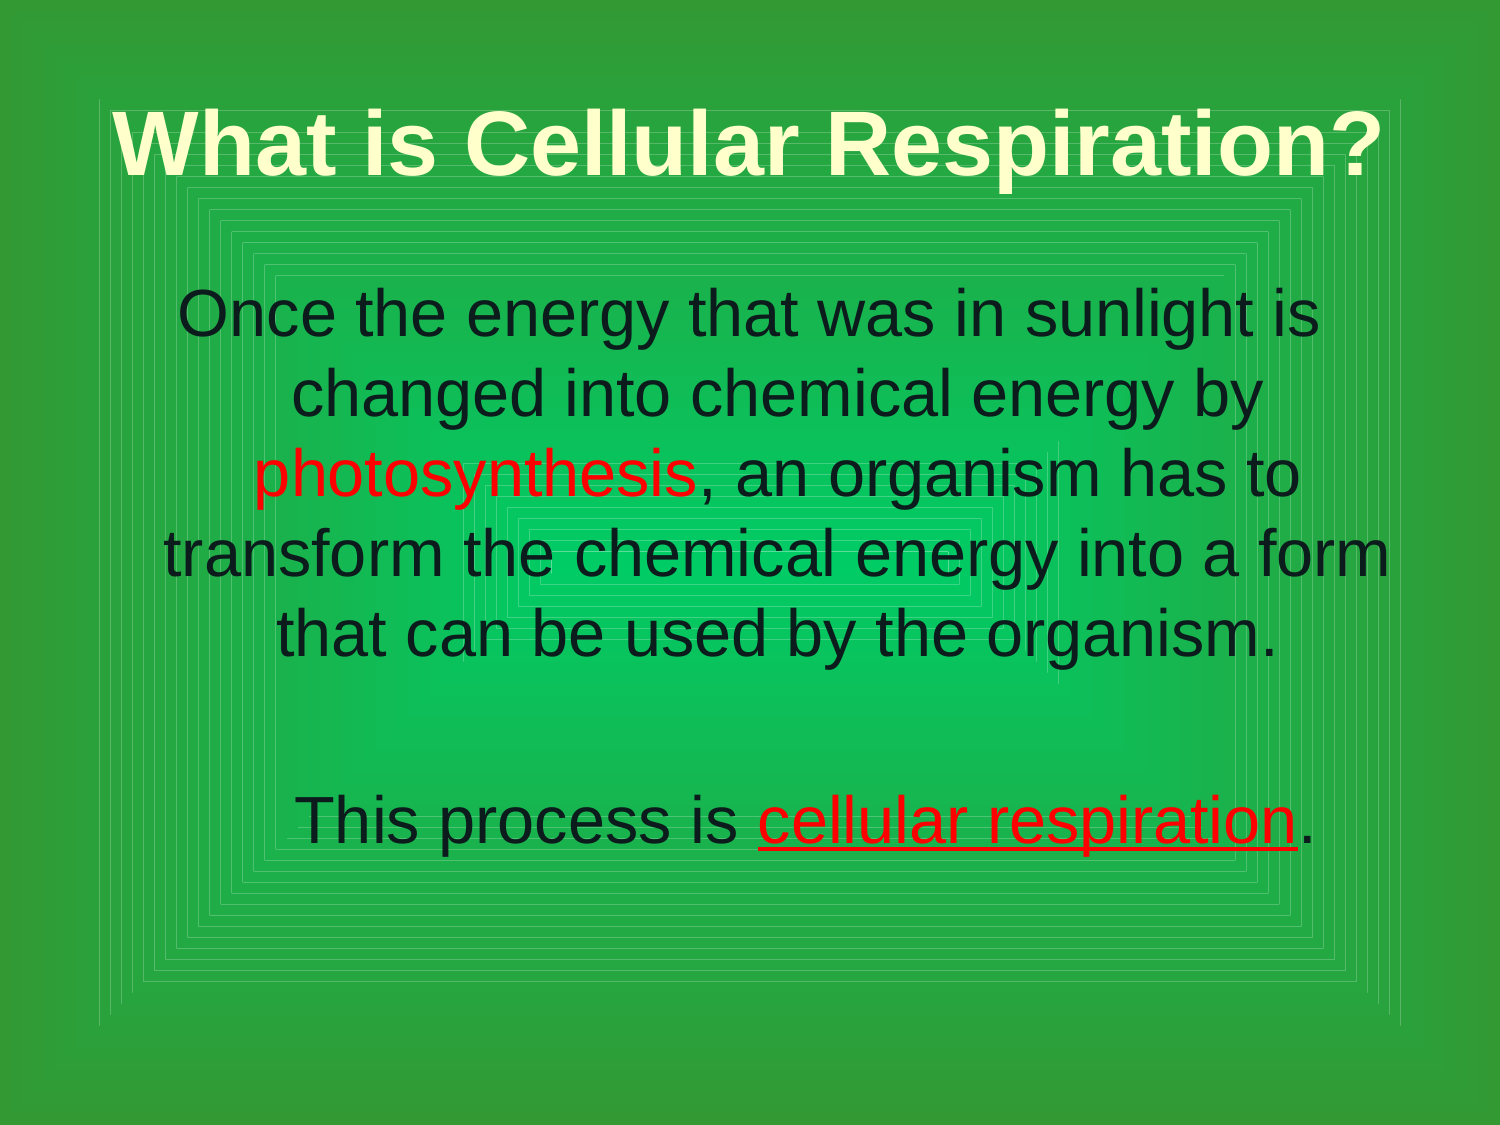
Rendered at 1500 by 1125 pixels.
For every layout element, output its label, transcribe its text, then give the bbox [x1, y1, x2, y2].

list Once the energy that was in sunlight is changed into chemical energy by photosynthesis, an organism has to transform the chemical energy into a form that can be used by the organism. This process is cellular respiration. [74, 262, 1426, 1006]
title What is Cellular Respiration? [74, 44, 1426, 233]
